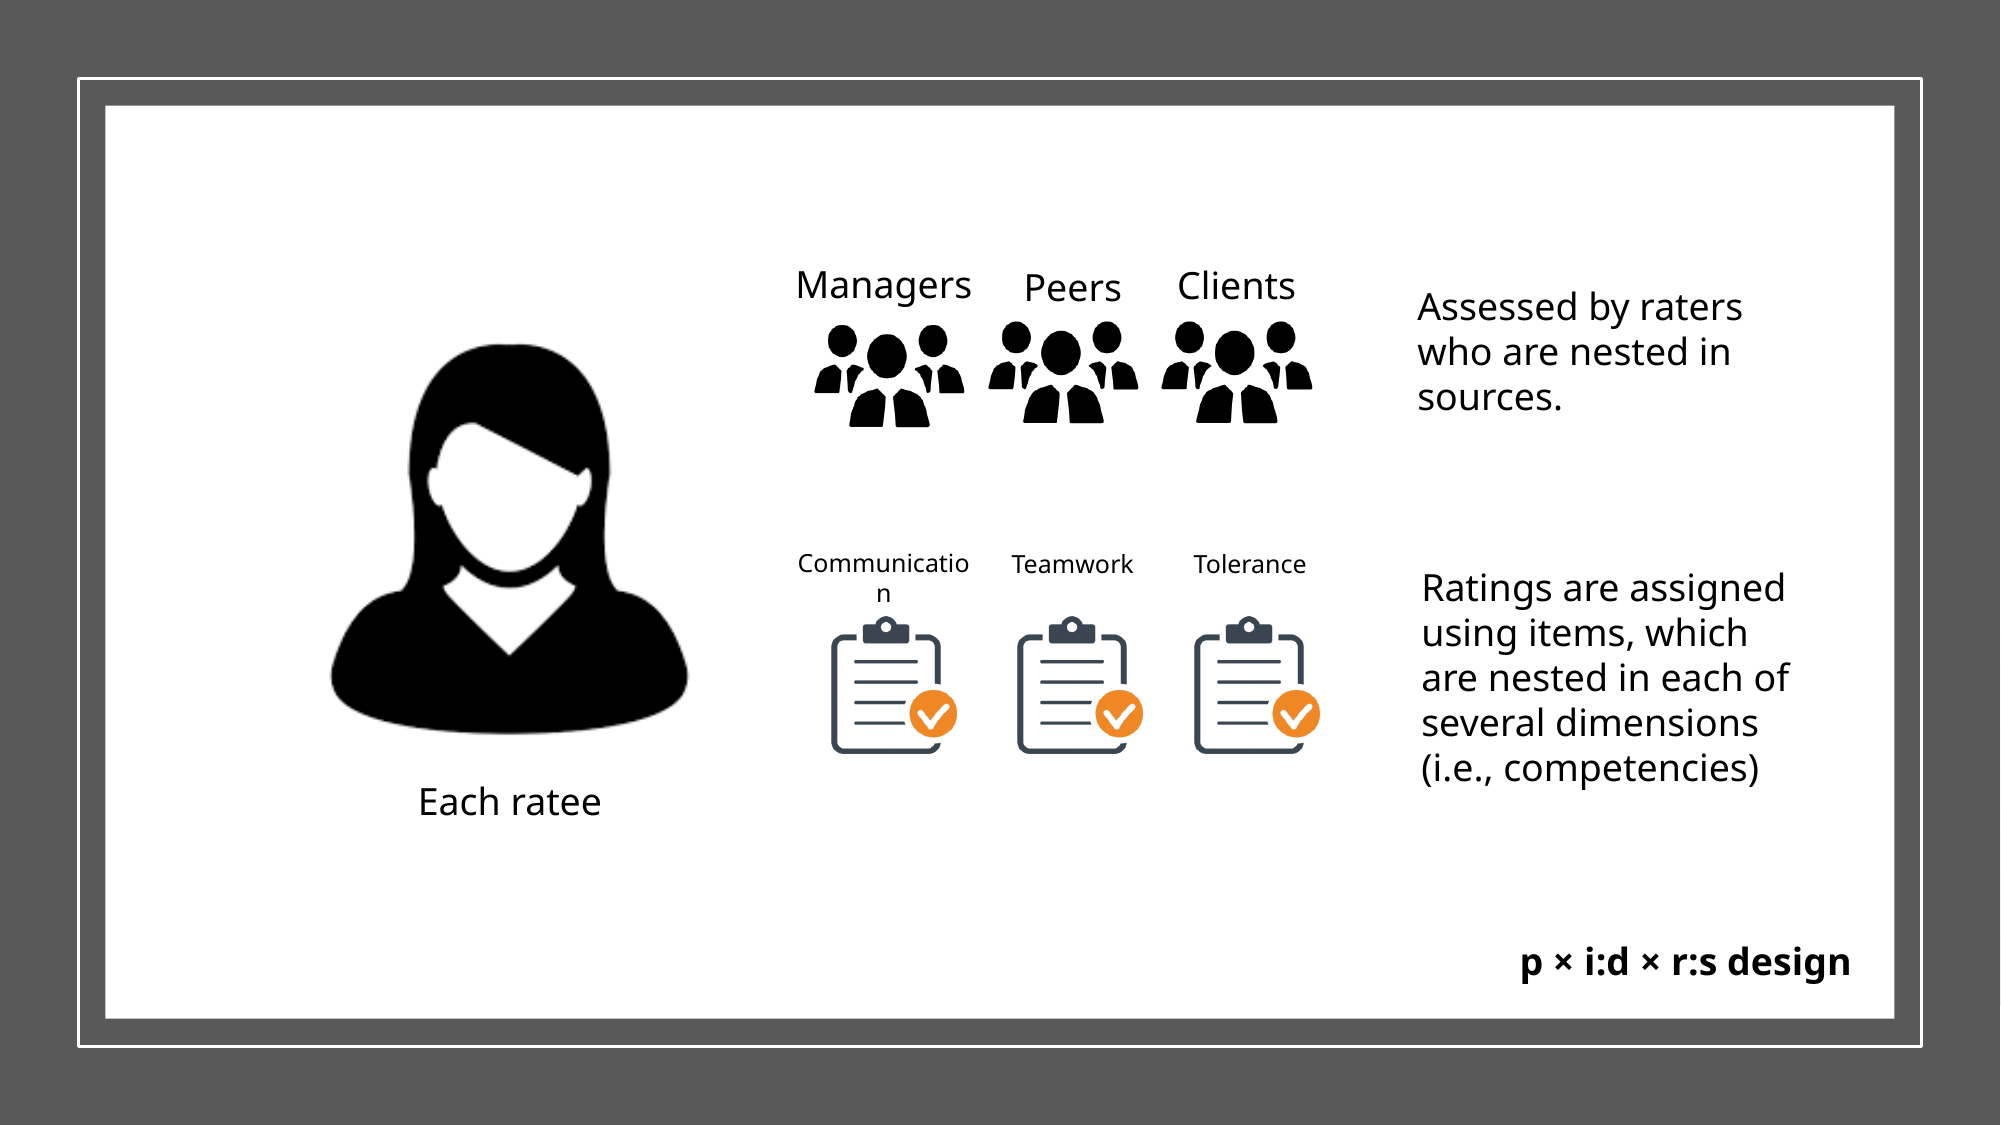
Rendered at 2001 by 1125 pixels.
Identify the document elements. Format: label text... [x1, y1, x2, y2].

text_box Clients [1128, 254, 1345, 315]
picture [986, 296, 1139, 449]
text_box p × i:d × r:s design [1504, 930, 1868, 991]
text_box Managers [775, 254, 992, 314]
text_box [77, 77, 1923, 1048]
picture [1007, 615, 1143, 755]
text_box Tolerance [1142, 540, 1359, 586]
picture [1184, 615, 1320, 755]
picture [276, 306, 744, 763]
picture [821, 615, 957, 755]
text_box Each ratee [284, 770, 736, 830]
text_box Ratings are assigned using items, which are nested in each of several dimensions (i.e., competencies) [1406, 557, 1816, 797]
text_box Teamwork [964, 540, 1142, 586]
picture [1160, 296, 1313, 449]
picture [813, 299, 966, 452]
text_box Peers [964, 256, 1128, 317]
text_box Assessed by raters who are nested in sources. [1402, 275, 1812, 426]
text_box Communication [775, 540, 992, 615]
text_box [0, 0, 2000, 1125]
